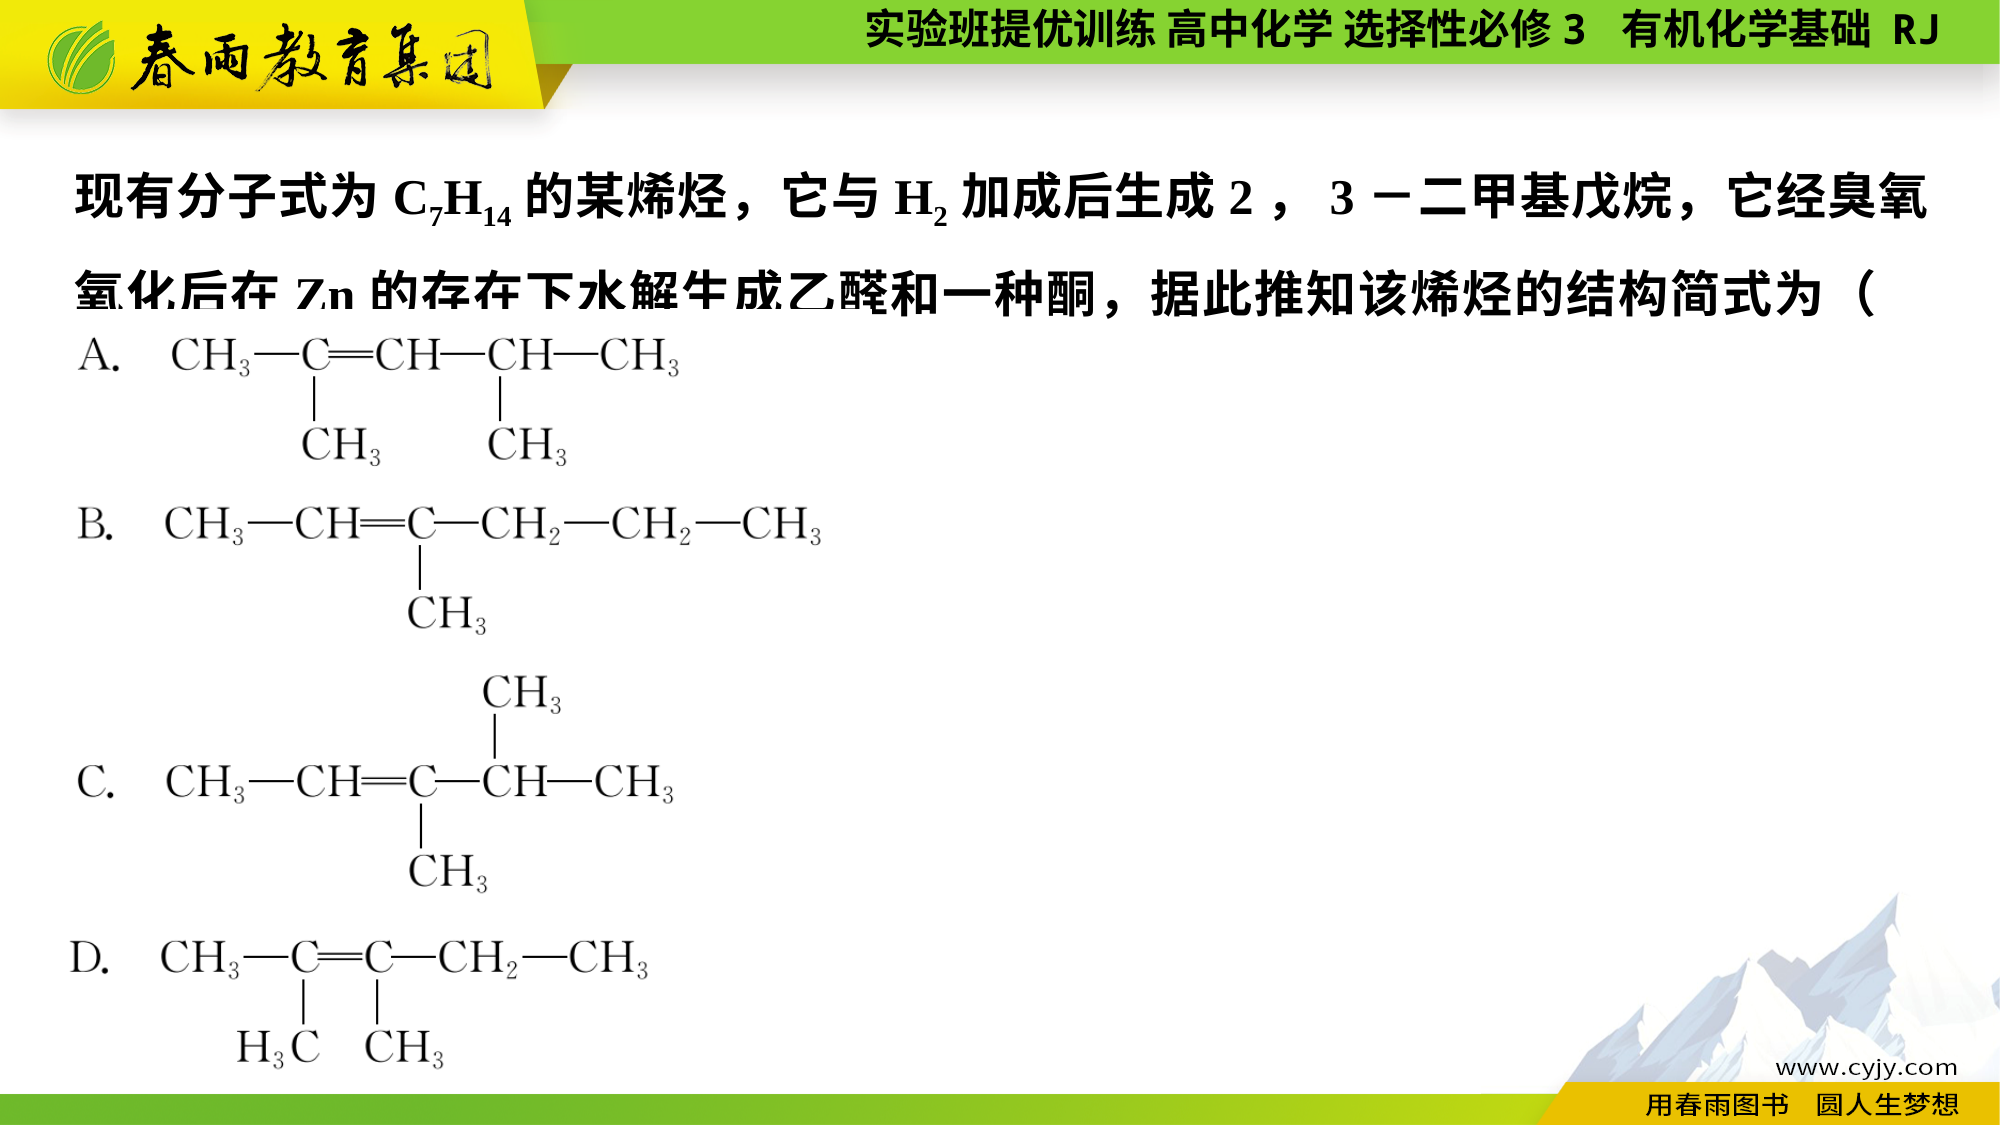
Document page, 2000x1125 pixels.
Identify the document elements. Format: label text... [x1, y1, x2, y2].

list 现有分子式为C7H14的某烯烃，它与H2加成后生成2，3－二甲基戊烷，它经臭氧氧化后在Zn的存在下水解生成乙醛和一种酮，据此推知该烯烃的结构简式为（ ） [59, 122, 1944, 308]
picture [0, 0, 2000, 1125]
